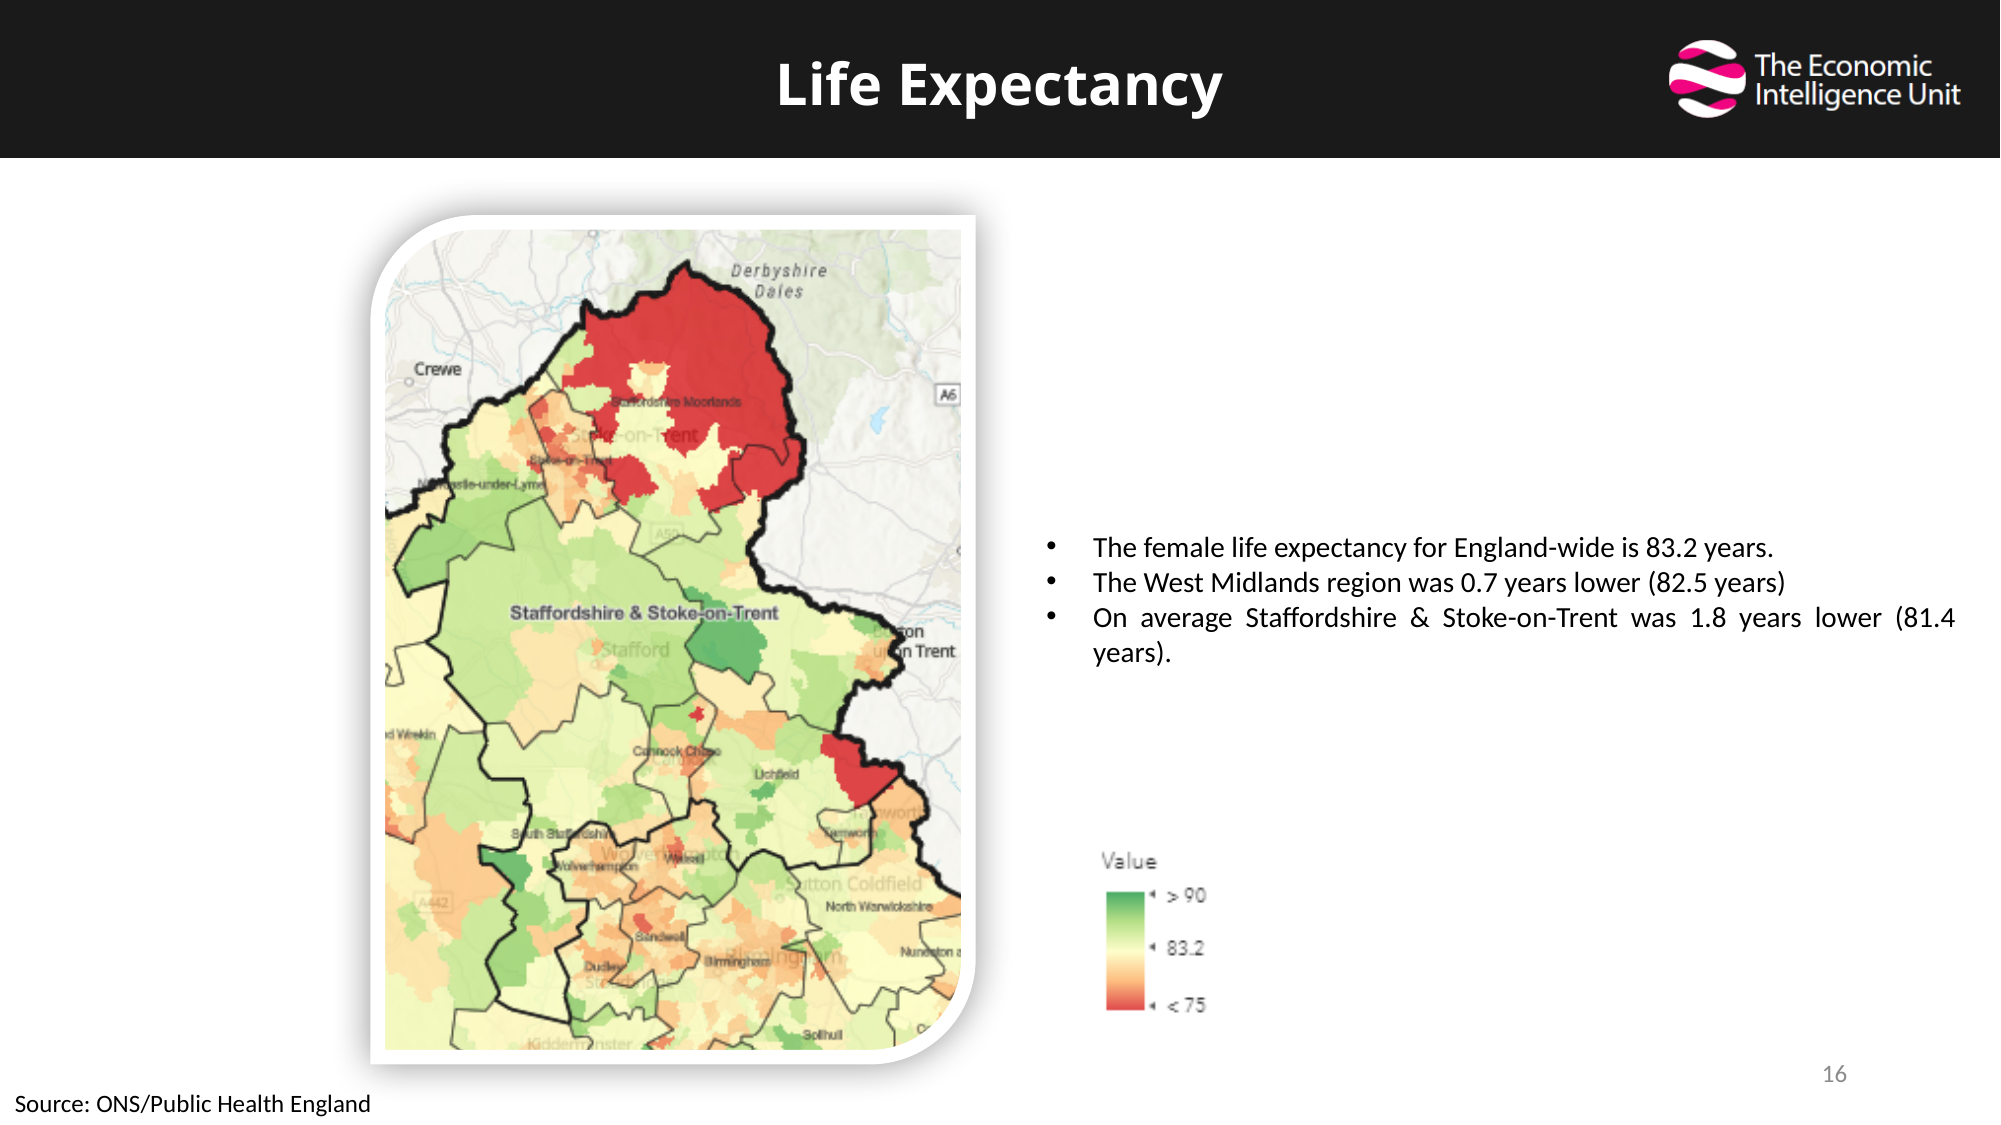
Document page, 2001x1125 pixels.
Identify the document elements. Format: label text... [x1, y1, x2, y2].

text_box The female life expectancy for England-wide is 83.2 years. The West Midlands region was 0.7 years lower (82.5 years) On average Staffordshire & Stoke-on-Trent was 1.8 years lower (81.4 years). [1031, 520, 1971, 676]
picture [1073, 827, 1245, 1035]
picture [377, 222, 969, 1058]
title Life Expectancy [249, 47, 1663, 126]
picture [1663, 32, 1972, 126]
text_box [0, 0, 2000, 158]
slide_number 16 [1412, 1042, 1863, 1080]
text_box Source: ONS/Public Health England [0, 1080, 2000, 1125]
